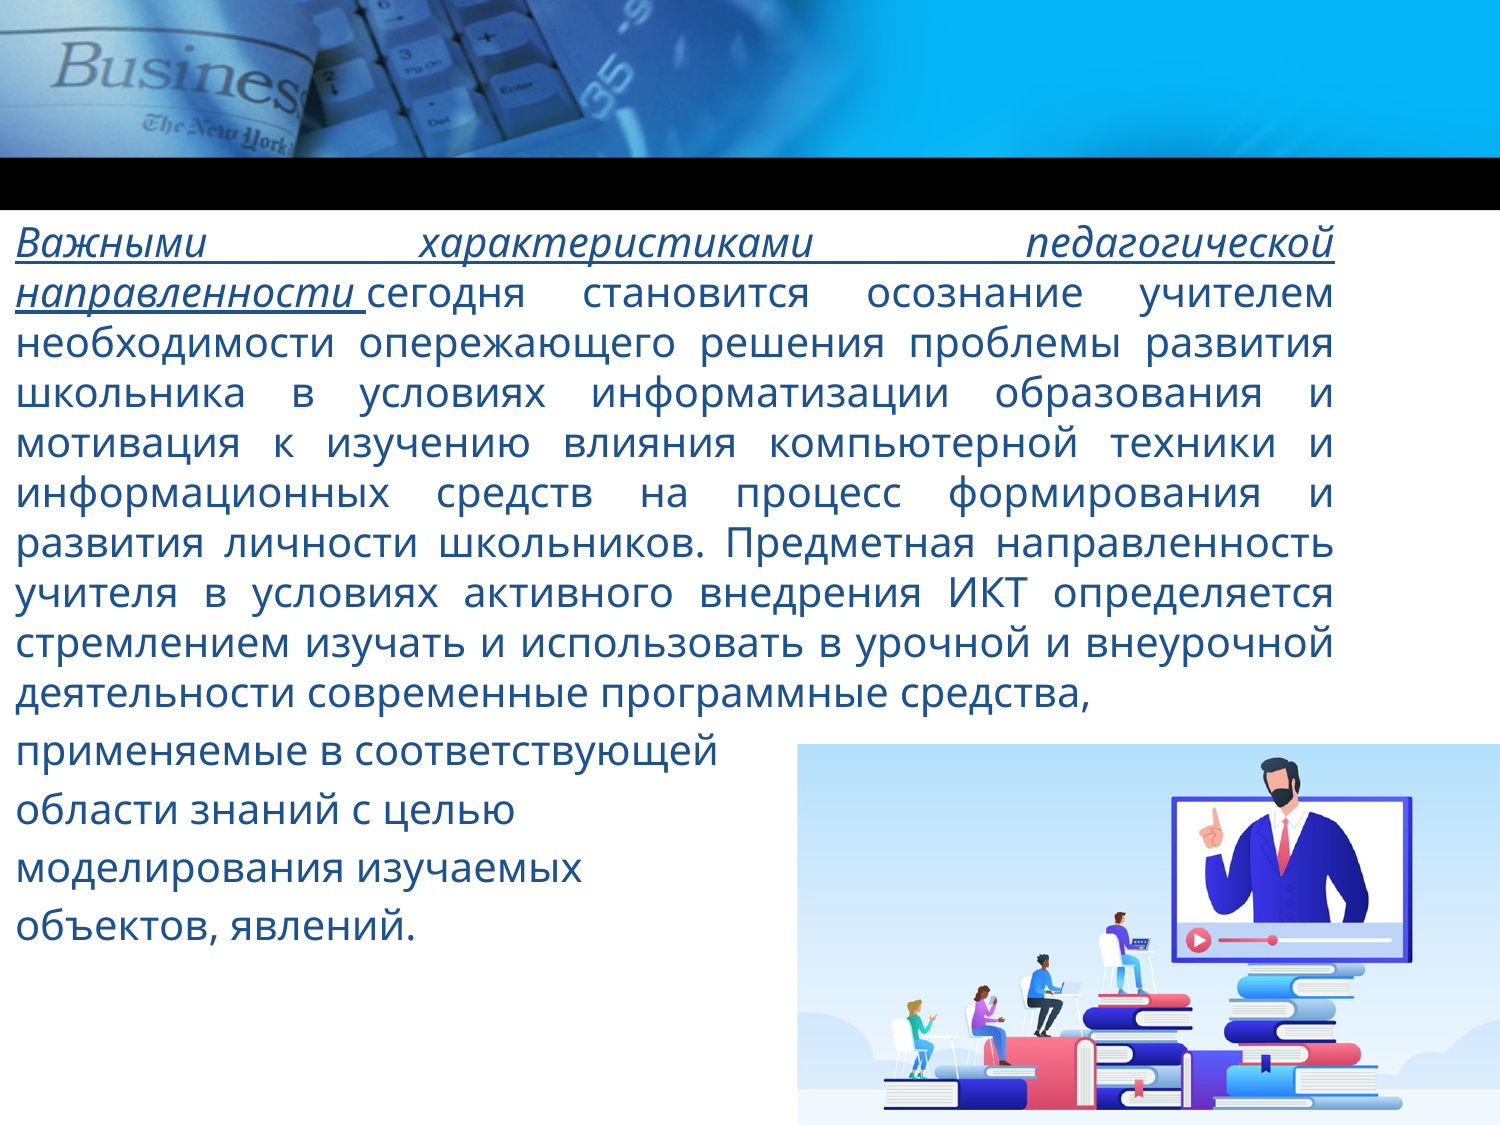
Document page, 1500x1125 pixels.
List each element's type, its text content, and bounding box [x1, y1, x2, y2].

list Важными характеристиками педагогической направленности сегодня становится осознание учителем необходимости опережающего решения проблемы развития школьника в условиях информатизации образования и мотивация к изучению влияния компьютерной техники и информационных средств на процесс формирования и развития личности школьников. Предметная направленность учителя в условиях активного внедрения ИКТ определяется стремлением изучать и использовать в урочной и внеурочной деятельности современные программные средства, применяемые в соответствующей области знаний с целью моделирования изучаемых объектов, явлений. [0, 208, 1350, 1019]
picture [0, 0, 843, 157]
picture [797, 744, 1500, 1125]
